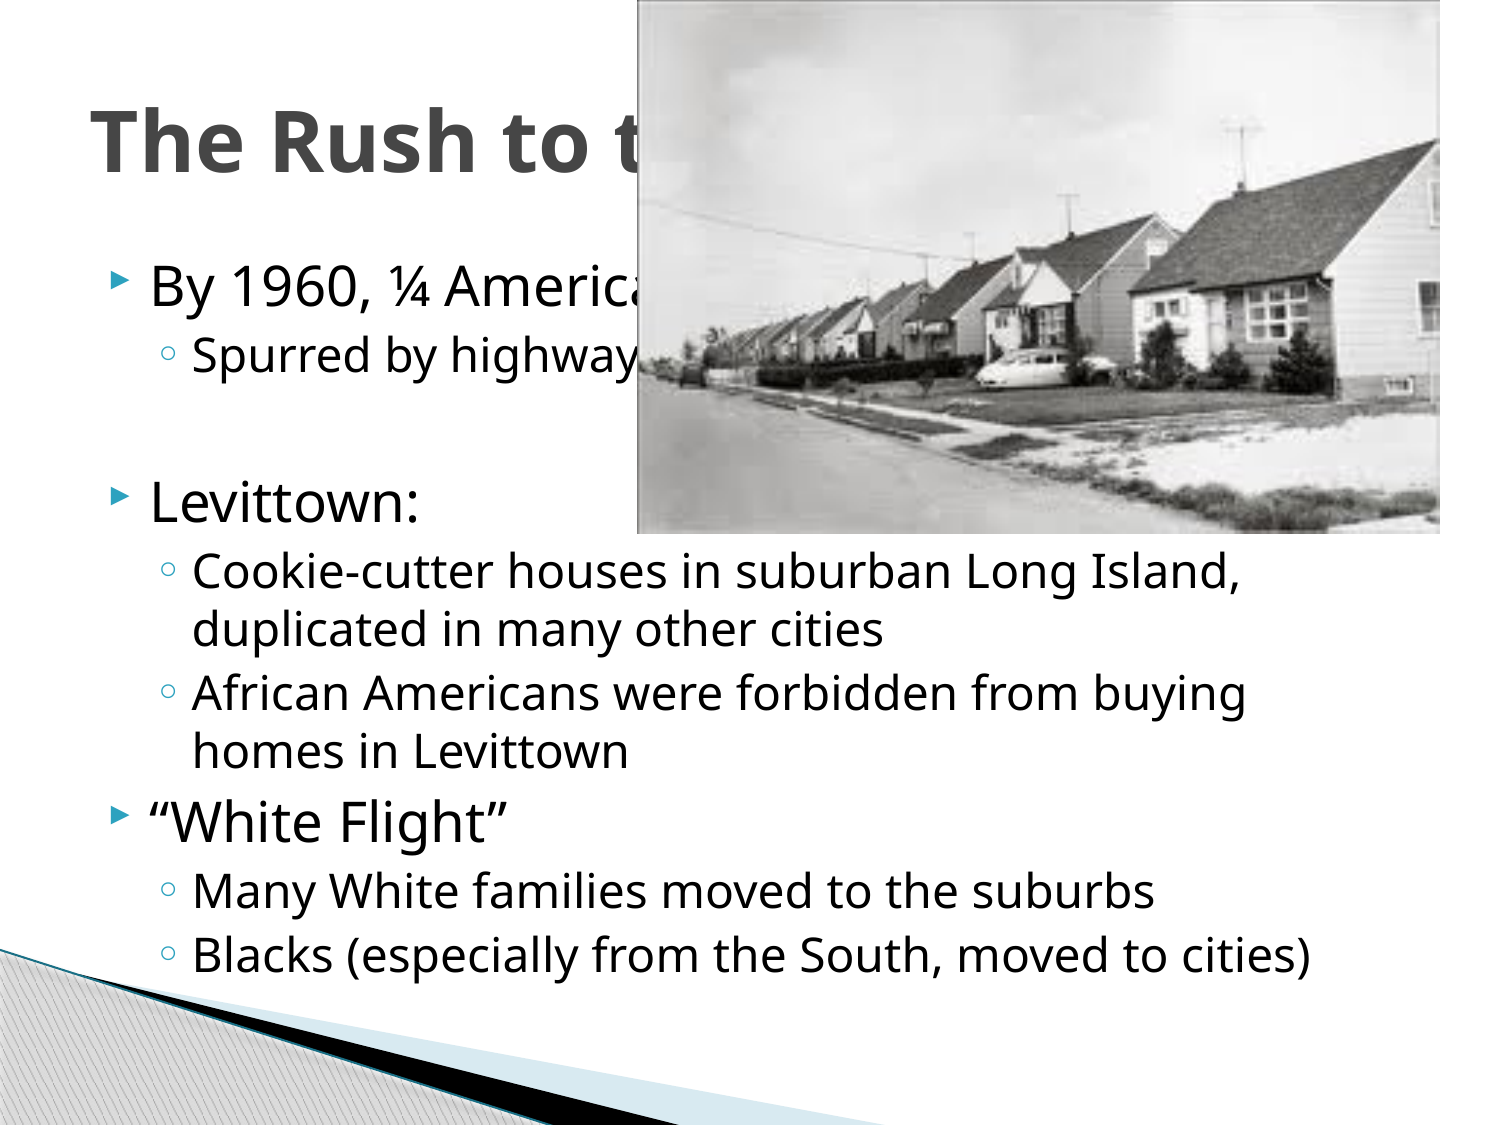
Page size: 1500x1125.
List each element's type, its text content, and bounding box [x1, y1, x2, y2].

picture [637, 0, 1440, 535]
list By 1960, ¼ Americans lived in suburbs Spurred by highways, FHA Levittown: Cookie-cutter houses in suburban Long Island, duplicated in many other cities African Americans were forbidden from buying homes in Levittown “White Flight” Many White families moved to the suburbs Blacks (especially from the South, moved to cities) [75, 243, 1425, 1063]
title The Rush to the Suburbs [75, 45, 631, 233]
